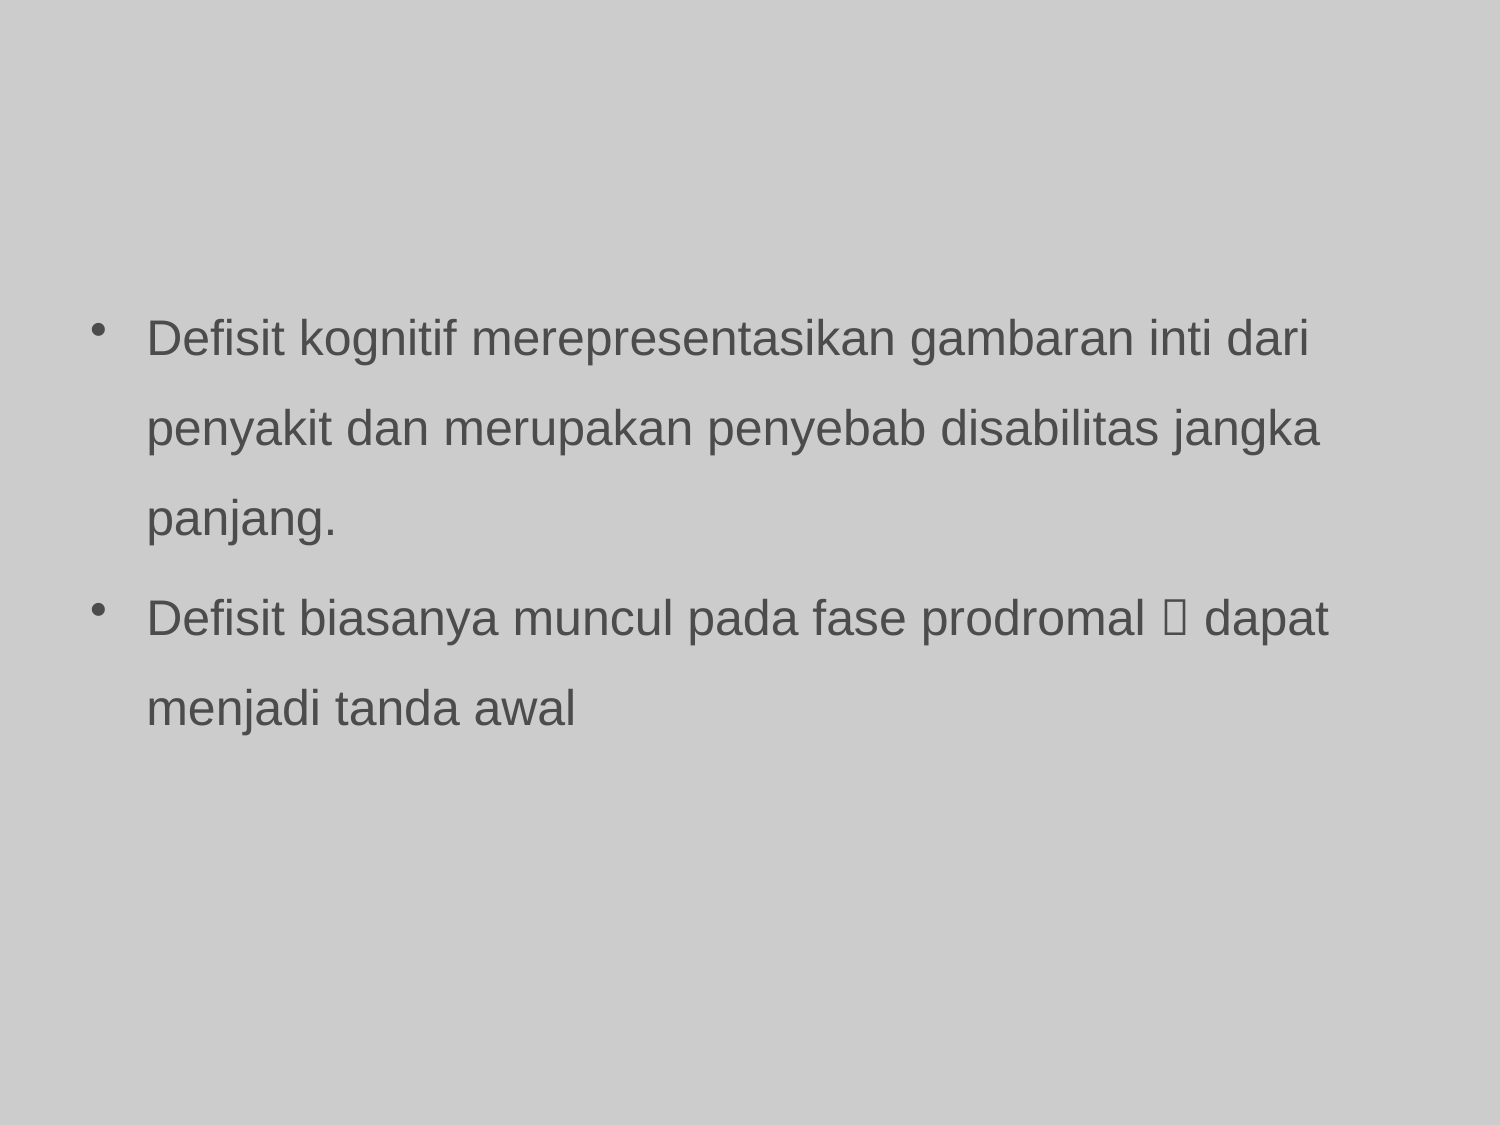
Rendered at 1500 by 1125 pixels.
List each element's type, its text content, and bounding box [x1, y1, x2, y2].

list Defisit kognitif merepresentasikan gambaran inti dari penyakit dan merupakan penyebab disabilitas jangka panjang. Defisit biasanya muncul pada fase prodromal  dapat menjadi tanda awal [74, 267, 1426, 876]
